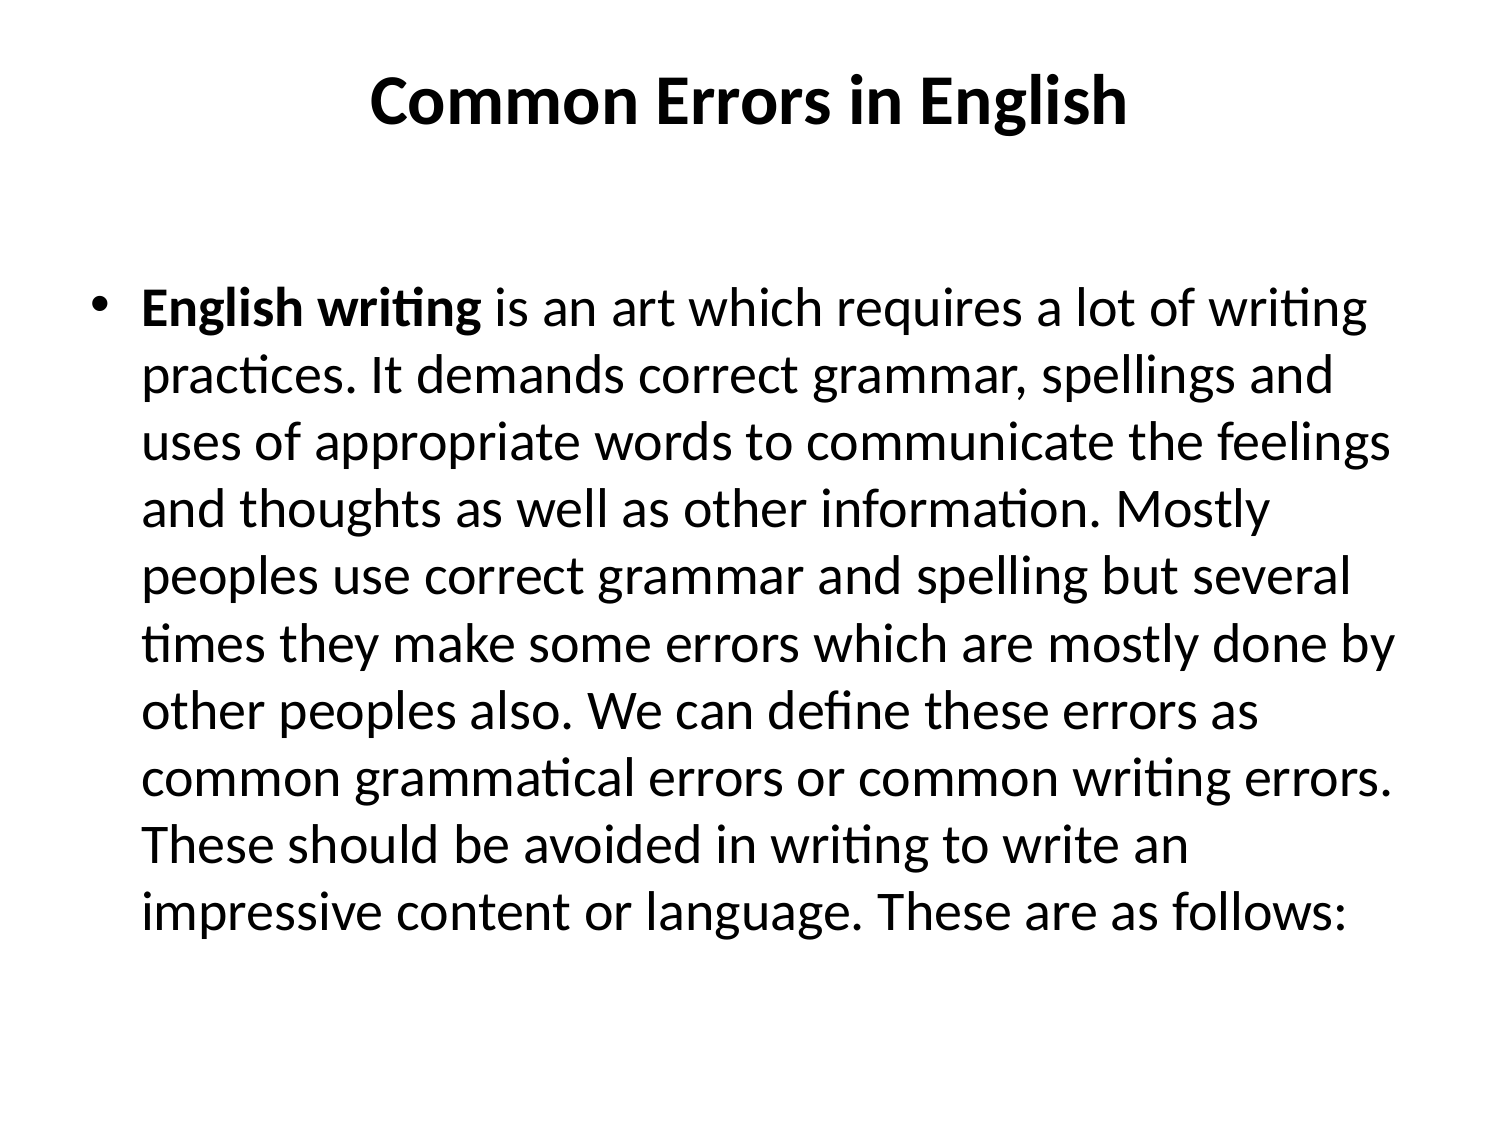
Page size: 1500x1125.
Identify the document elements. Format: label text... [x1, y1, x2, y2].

list English writing is an art which requires a lot of writing practices. It demands correct grammar, spellings and uses of appropriate words to communicate the feelings and thoughts as well as other information. Mostly peoples use correct grammar and spelling but several times they make some errors which are mostly done by other peoples also. We can define these errors as common grammatical errors or common writing errors. These should be avoided in writing to write an impressive content or language. These are as follows: [75, 262, 1425, 1005]
title Common Errors in English [75, 45, 1425, 233]
